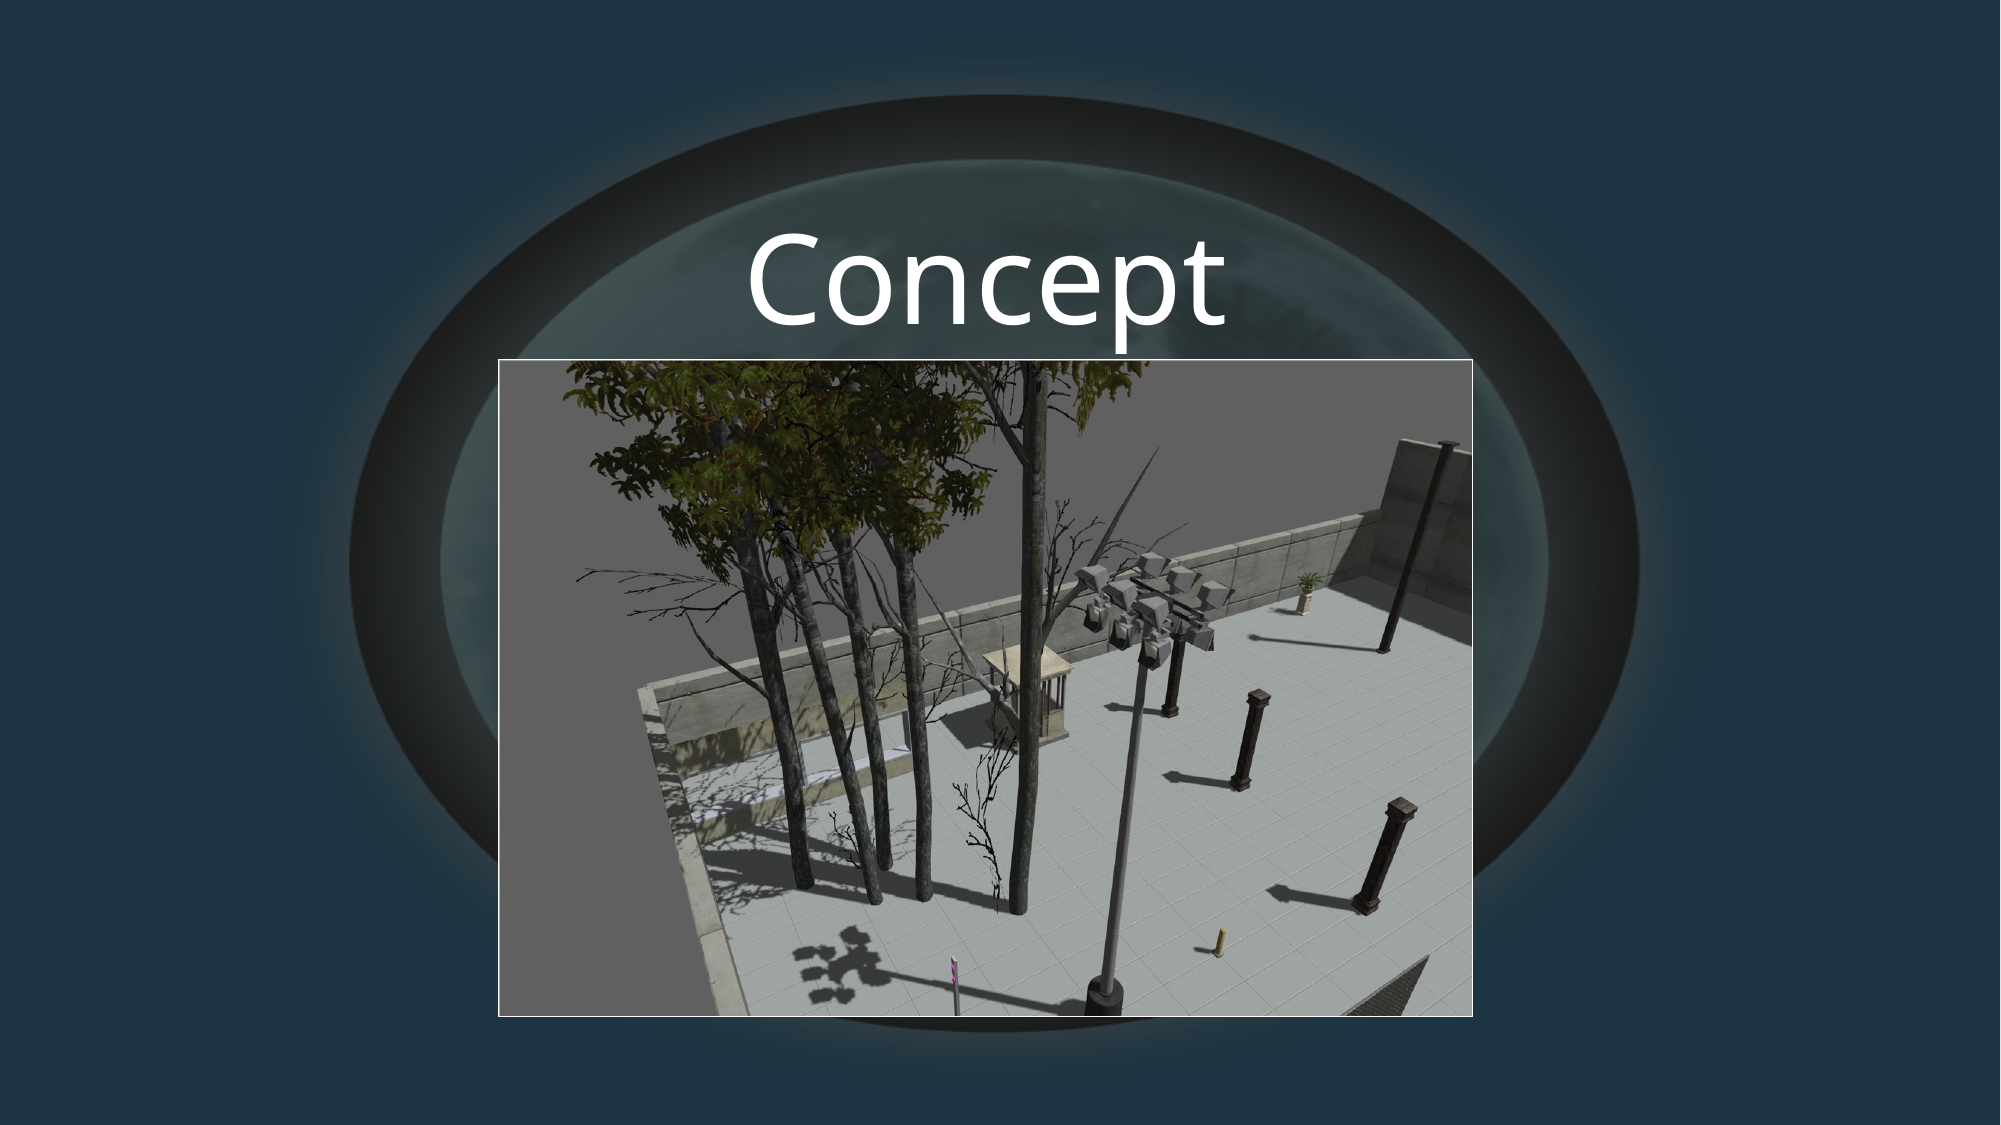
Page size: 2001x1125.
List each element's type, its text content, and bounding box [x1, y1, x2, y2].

title Concept [235, 146, 1736, 360]
picture [0, 0, 2001, 1125]
